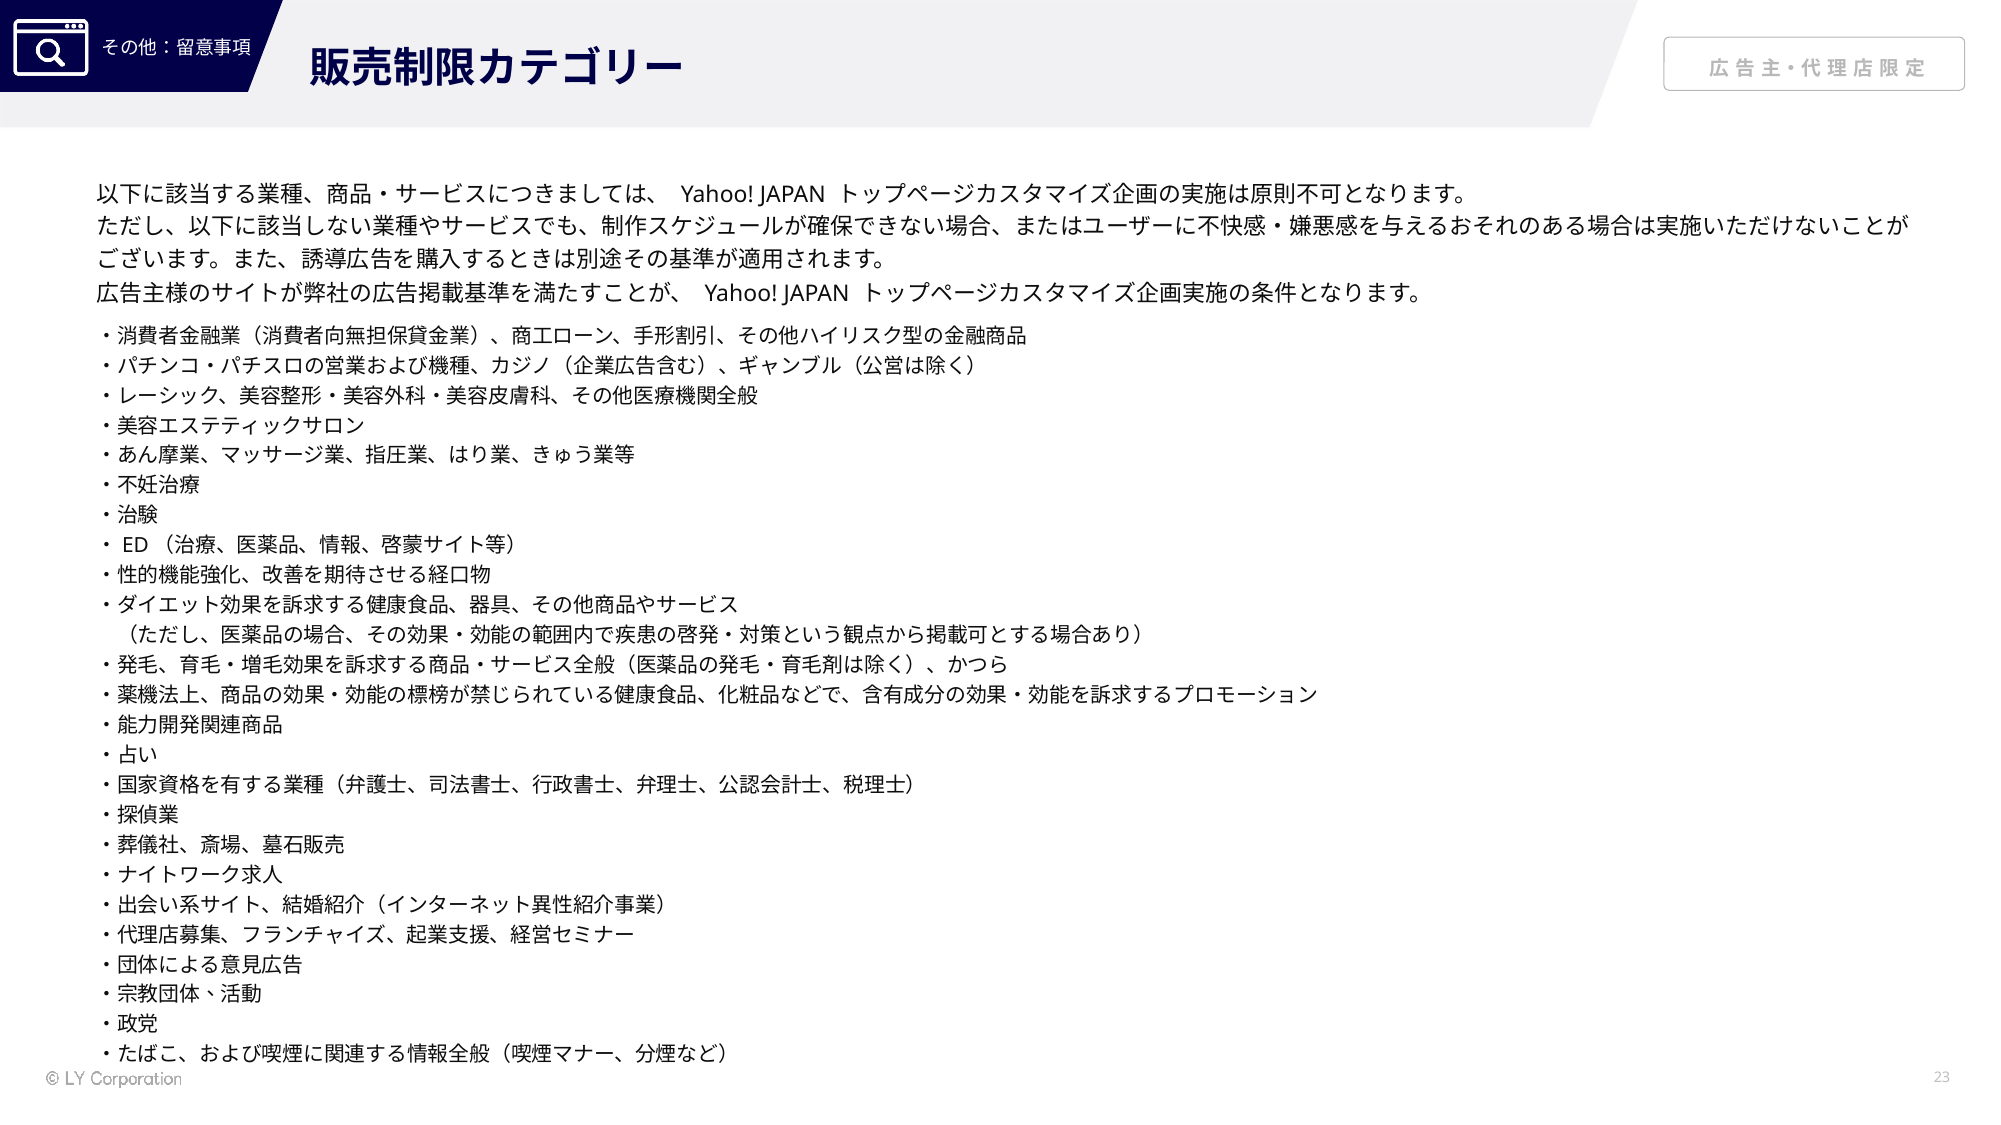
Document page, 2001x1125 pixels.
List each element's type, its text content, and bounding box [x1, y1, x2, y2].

picture [9, 6, 92, 88]
picture [46, 1071, 181, 1088]
text_box 以下に該当する業種、商品・サービスにつきましては、 Yahoo! JAPAN トップページカスタマイズ企画の実施は原則不可となります。 ただし、以下に該当しない業種やサービスでも、制作スケジュールが確保できない場合、またはユーザーに不快感・嫌悪感を与えるおそれのある場合は実施いただけないことが ございます。また、誘導広告を購入するときは別途その基準が適用されます。 広告主様のサイトが弊社の広告掲載基準を満たすことが、 Yahoo! JAPAN トップページカスタマイズ企画実施の条件となります。 ・消費者金融業（消費者向無担保貸金業）、商工ローン、手形割引、その他ハイリスク型の金融商品 ・パチンコ・パチスロの営業および機種、カジノ（企業広告含む）、ギャンブル（公営は除く） ・レーシック、美容整形・美容外科・美容皮膚科、その他医療機関全般 ・美容エステティックサロン ・あん摩業、マッサージ業、指圧業、はり業、きゅう業等 ・不妊治療 ・治験 ・ED（治療、医薬品、情報、啓蒙サイト等） ・性的機能強化、改善を期待させる経口物 ・ダイエット効果を訴求する健康食品、器具、その他商品やサービス （ただし、医薬品の場合、その効果・効能の範囲内で疾患の啓発・対策という観点から掲載可とする場合あり） ・発毛、育毛・増毛効果を訴求する商品・サービス全般（医薬品の発毛・育毛剤は除く）、かつら ・薬機法上、商品の効果・効能の標榜が禁じられている健康食品、化粧品などで、含有成分の効果・効能を訴求するプロモーション ・能力開発関連商品 ・占い ・国家資格を有する業種（弁護士、司法書士、行政書士、弁理士、公認会計士、税理士） ・探偵業 ・葬儀社、斎場、墓石販売 ・ナイトワーク求人 ・出会い系サイト、結婚紹介（インターネット異性紹介事業） ・代理店募集、フランチャイズ、起業支援、経営セミナー ・団体による意見広告 ・宗教団体、活動 ・政党 ・たばこ、および喫煙に関連する情報全般（喫煙マナー、分煙など） [96, 173, 1940, 1067]
list 販売制限カテゴリー [309, 41, 1645, 97]
